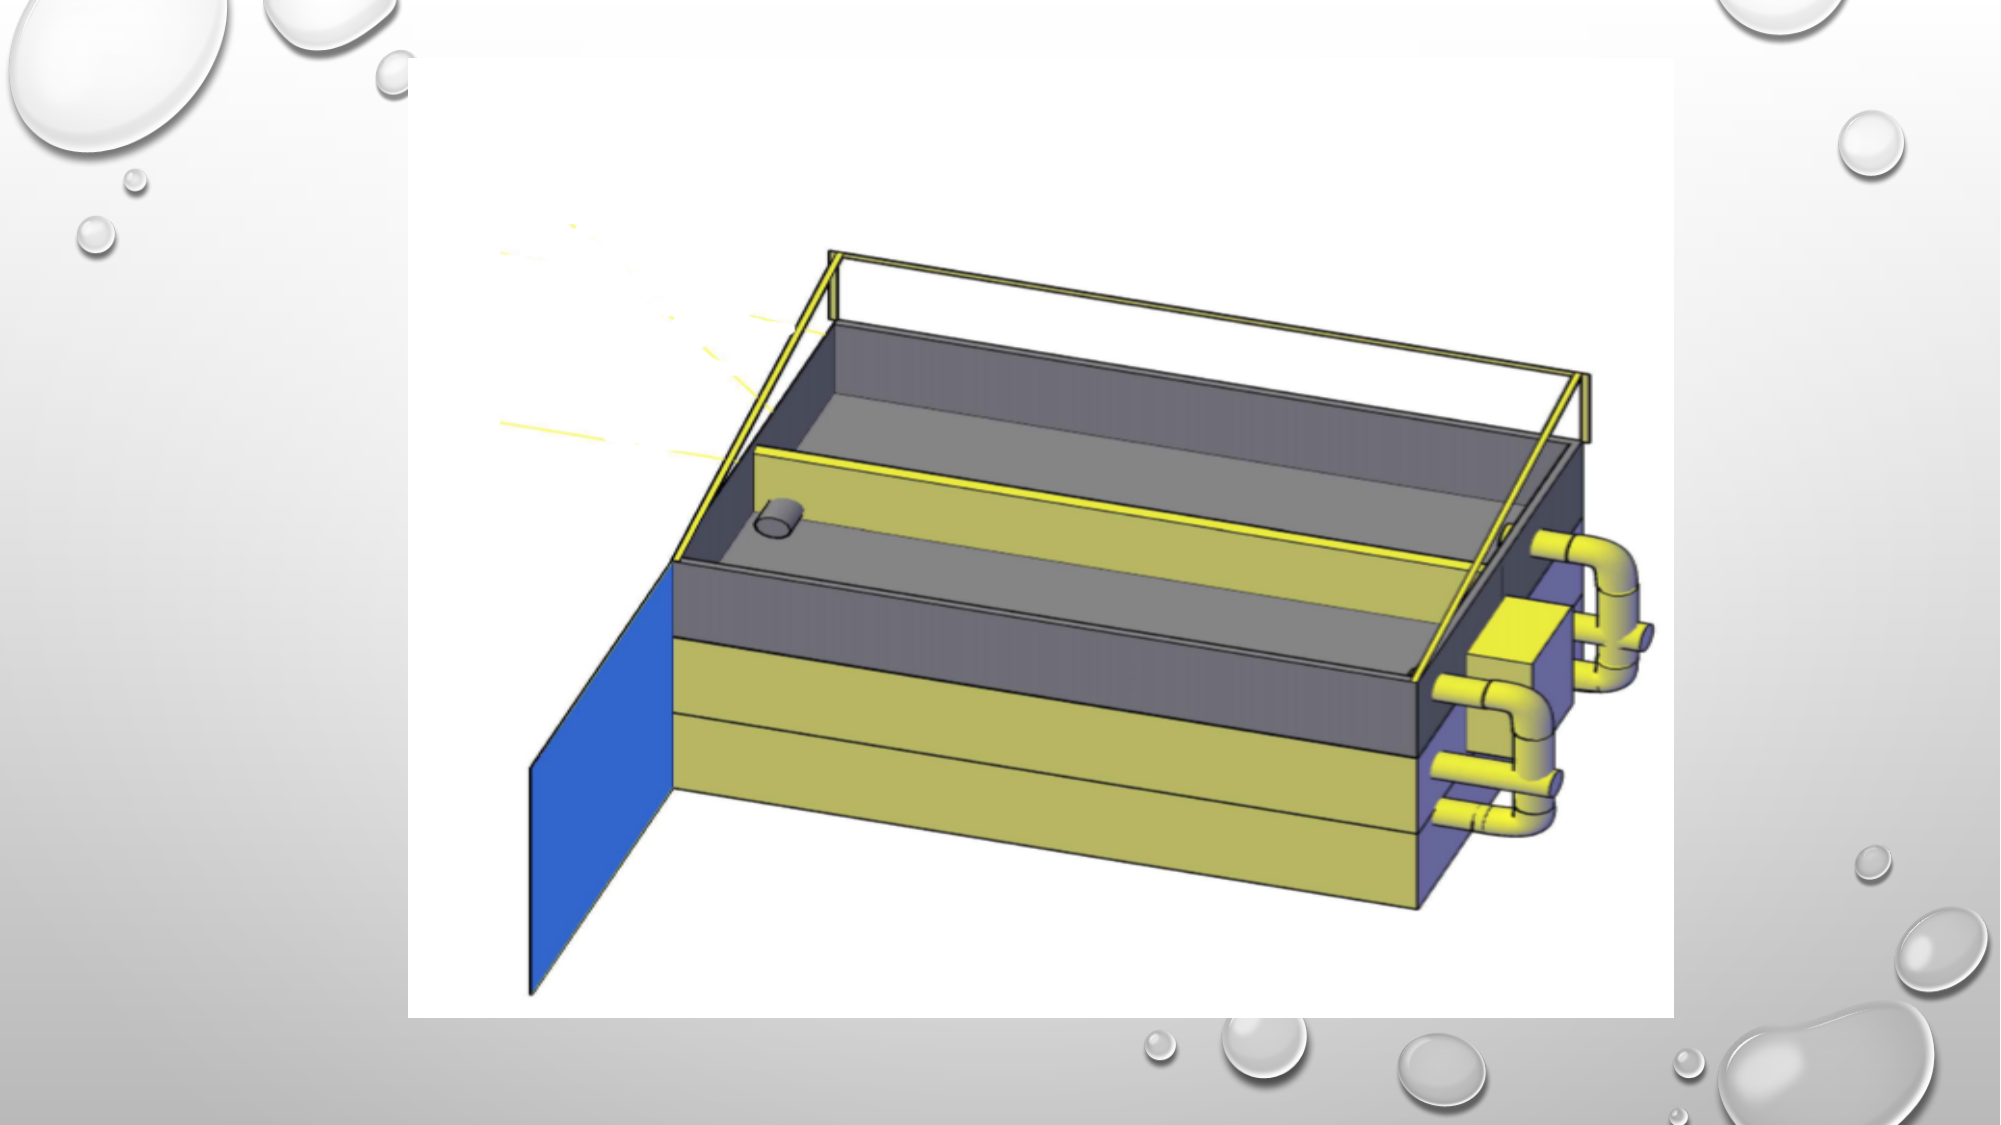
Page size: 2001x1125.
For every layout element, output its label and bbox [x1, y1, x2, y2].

picture [0, 0, 2000, 1125]
list [408, 57, 1674, 1019]
